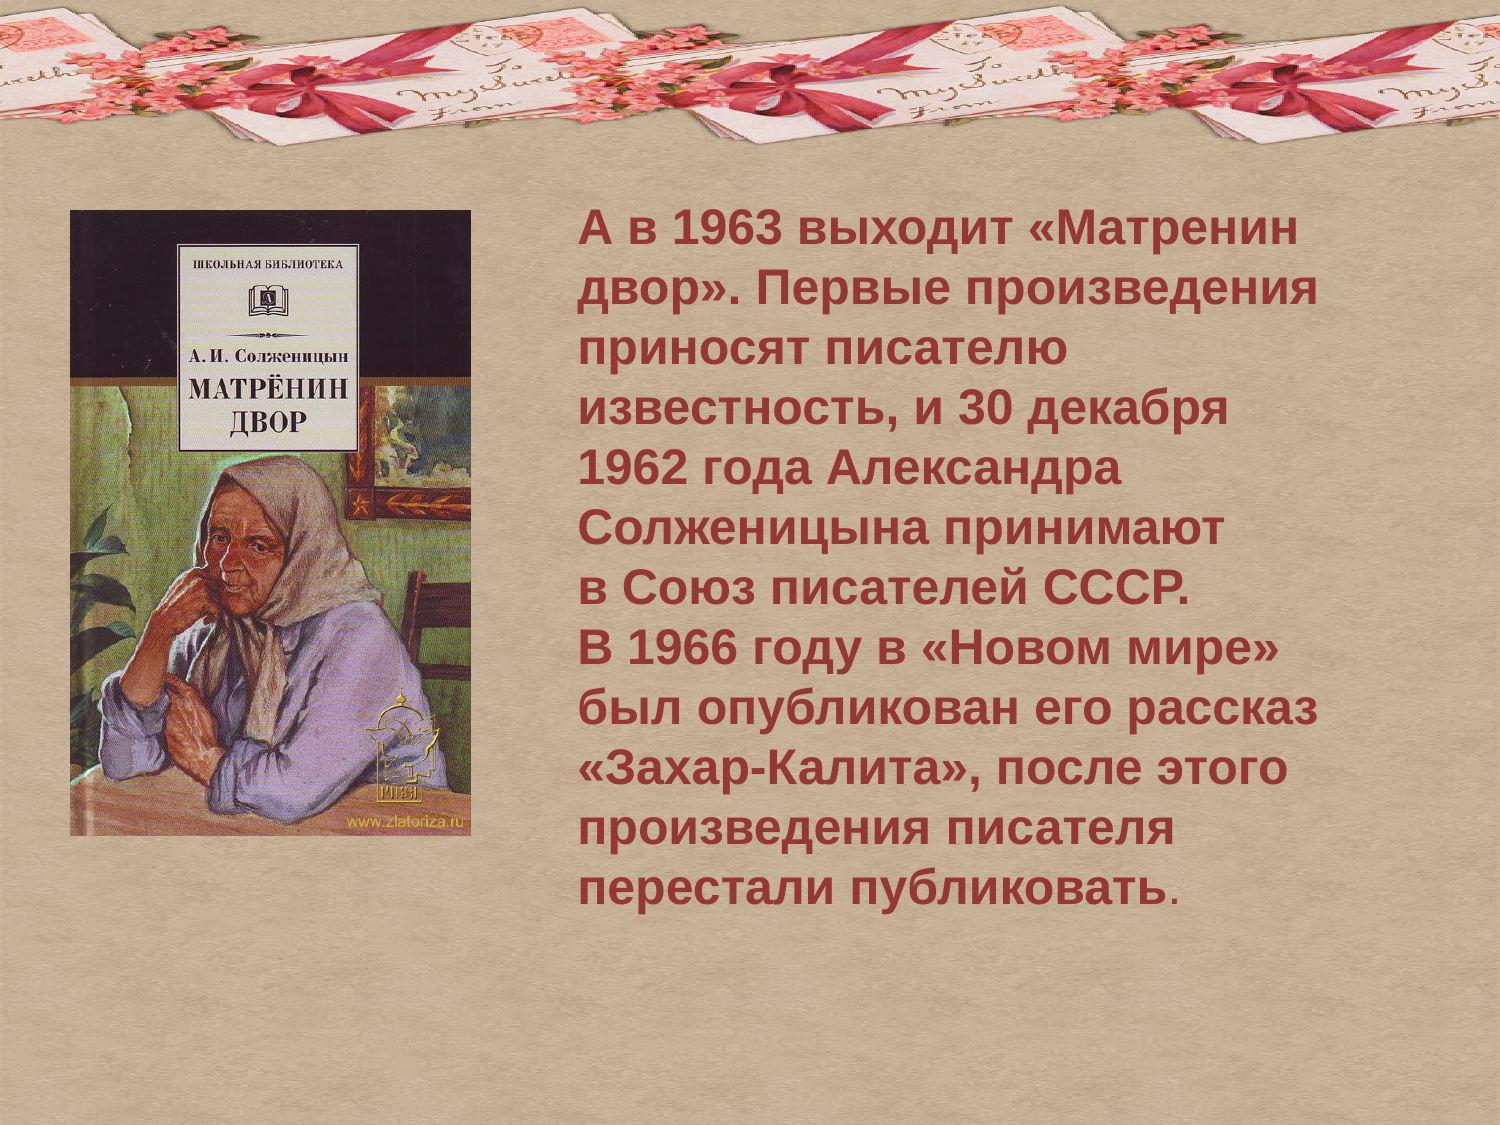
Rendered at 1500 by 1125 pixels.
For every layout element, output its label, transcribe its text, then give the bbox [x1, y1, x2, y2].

text_box А в 1963 выходит «Матренин двор». Первые произведения приносят писателю известность, и 30 декабря 1962 года Александра Солженицына принимают в Союз писателей СССР. В 1966 году в «Новом мире» был опубликован его рассказ «Захар-Калита», после этого произведения писателя перестали публиковать. [562, 187, 1407, 923]
picture [0, 0, 1500, 1125]
